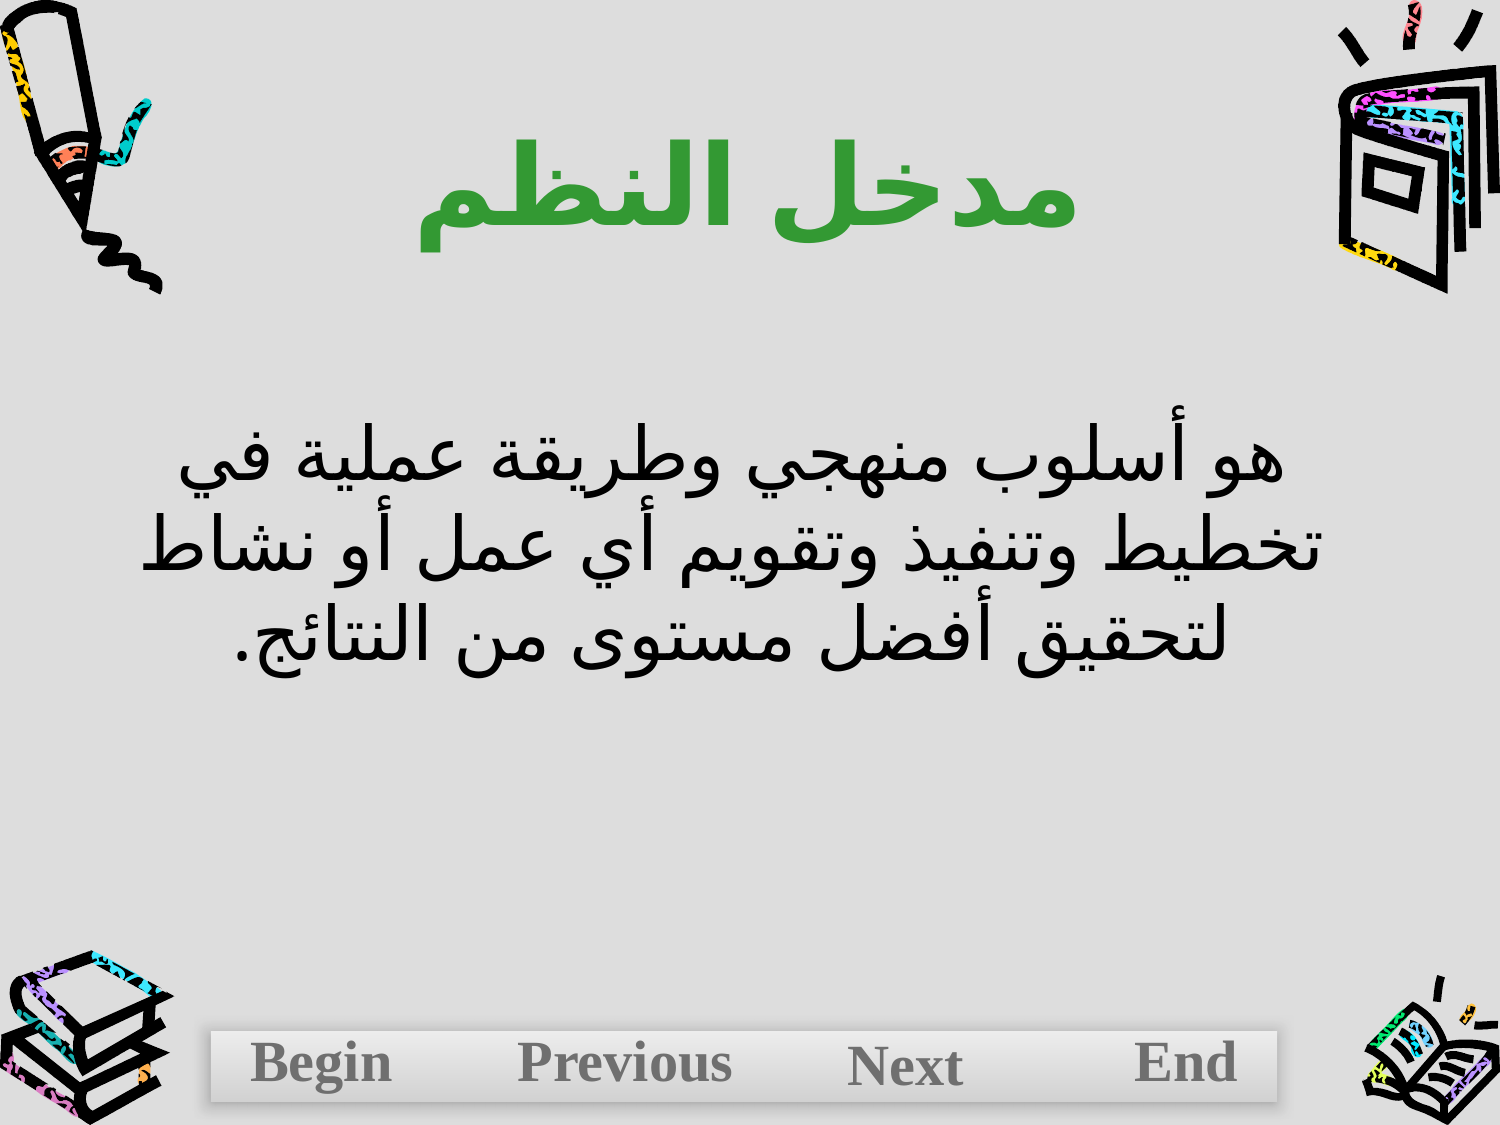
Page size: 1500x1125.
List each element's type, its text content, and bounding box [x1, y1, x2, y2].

text_box هو أسلوب منهجي وطريقة عملية في تخطيط وتنفيذ وتقويم أي عمل أو نشاط لتحقيق أفضل مستوى من النتائج. [82, 398, 1383, 684]
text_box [210, 1015, 1278, 1106]
text_box مدخل النظم [340, 105, 1099, 256]
